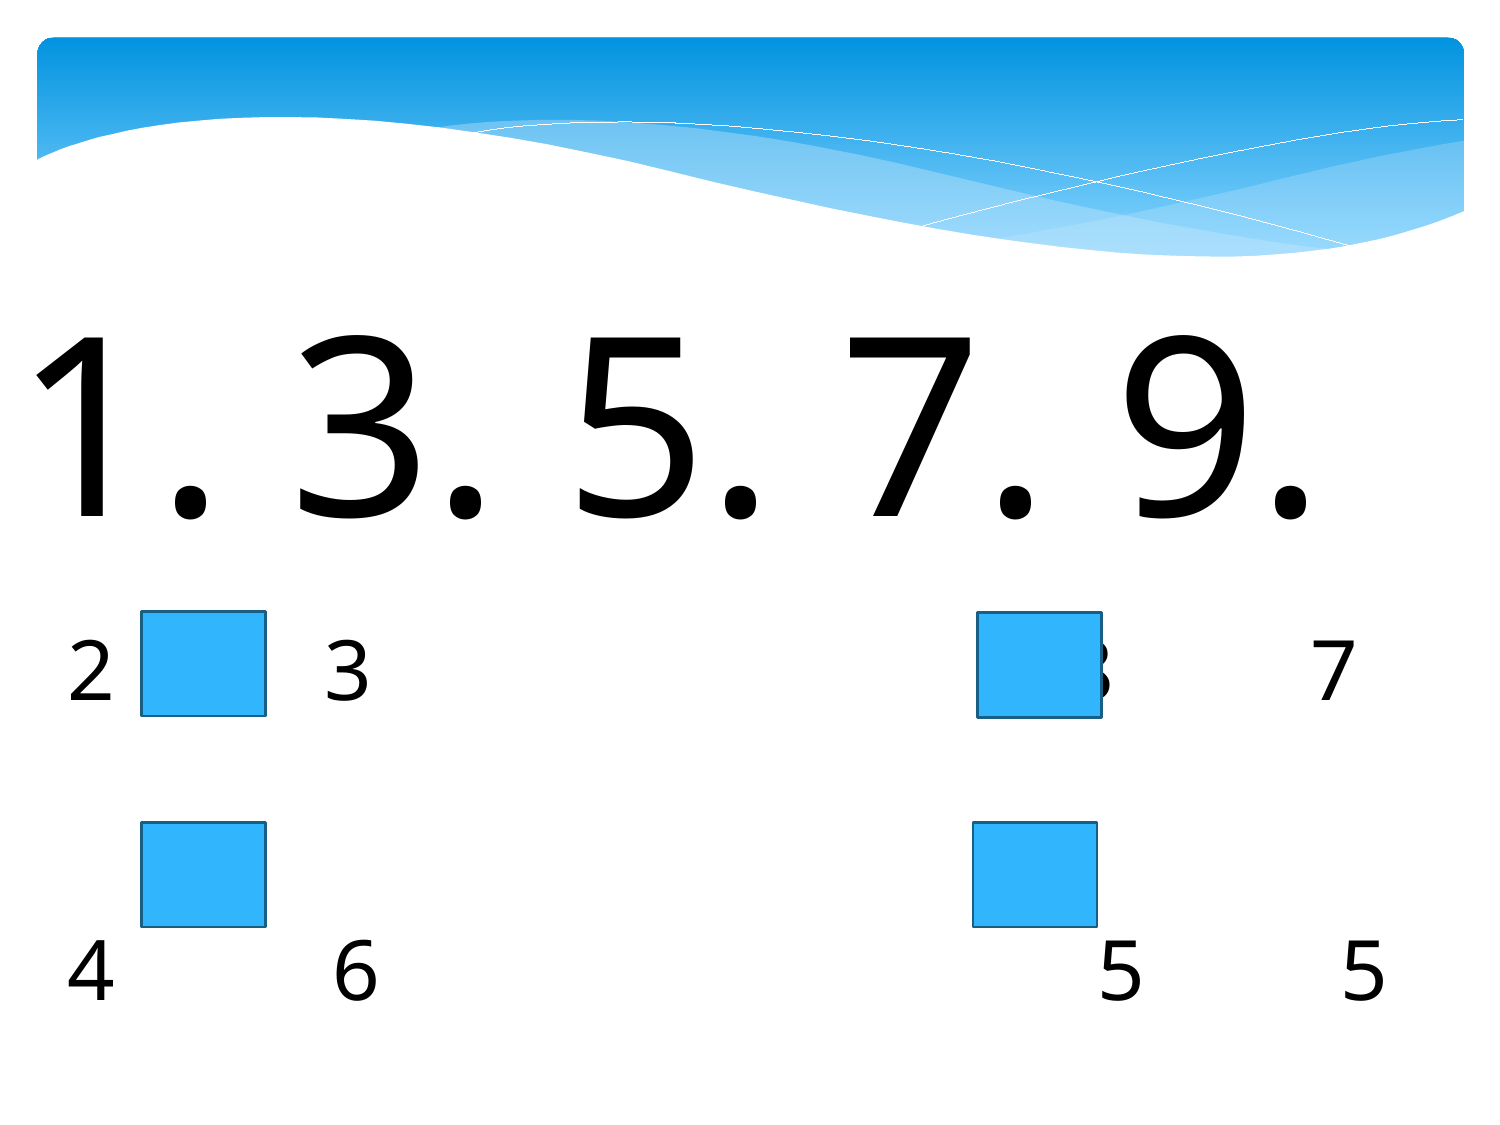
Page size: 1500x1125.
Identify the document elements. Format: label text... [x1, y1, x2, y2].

text_box [140, 821, 267, 928]
text_box [140, 610, 267, 717]
text_box 1. 3. 5. 7. 9. [0, 259, 1500, 574]
text_box [976, 611, 1103, 719]
text_box 3 3 8 7 4 6 5 5 [53, 609, 1459, 1125]
text_box [972, 821, 1098, 928]
